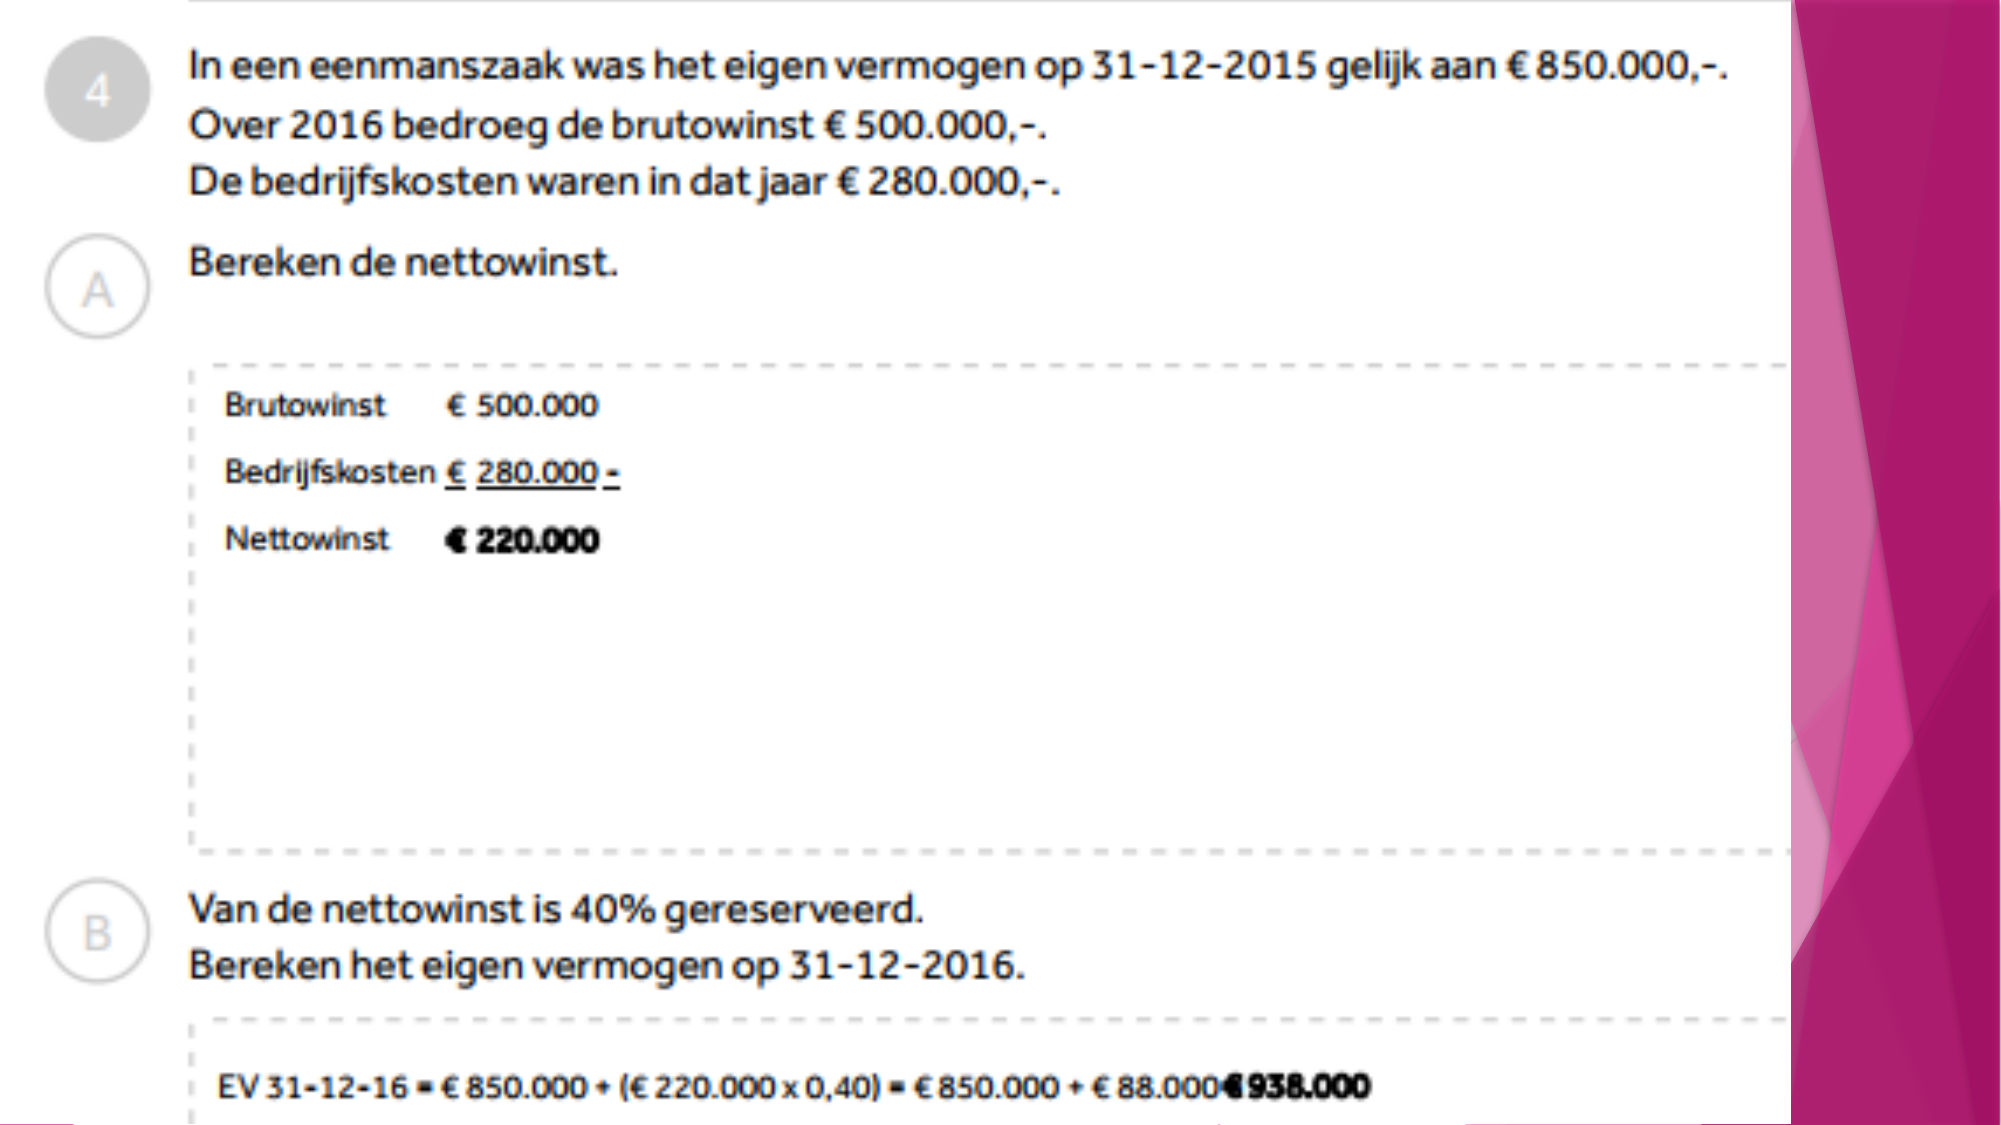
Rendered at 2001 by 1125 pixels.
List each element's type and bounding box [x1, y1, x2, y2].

picture [0, 0, 1791, 1124]
